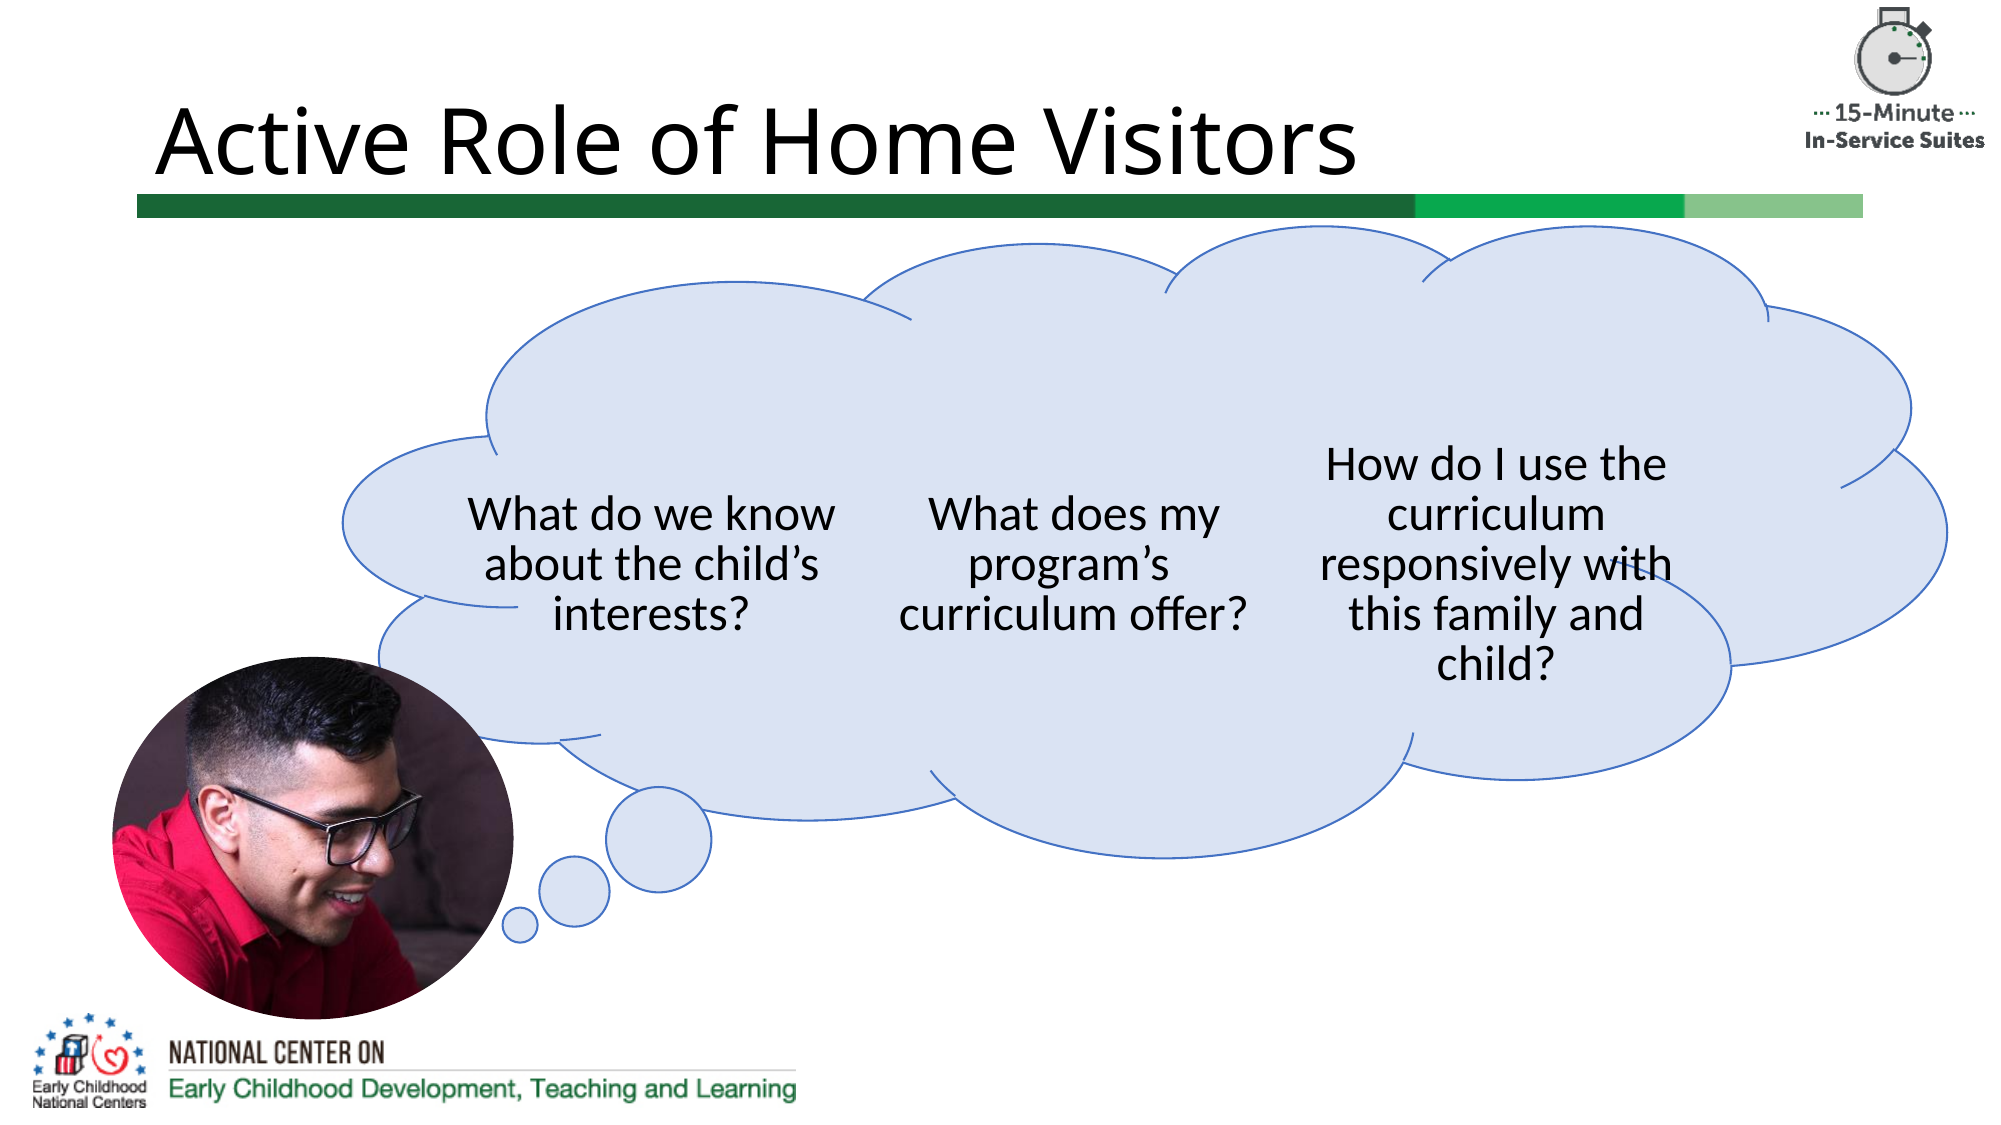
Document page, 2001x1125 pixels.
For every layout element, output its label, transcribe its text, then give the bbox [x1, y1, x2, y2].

table_header How do I use the curriculum responsively with this family and child? [1285, 376, 1708, 761]
text_box [538, 855, 611, 928]
picture [1790, 0, 1999, 161]
picture [33, 656, 796, 1108]
text_box [341, 441, 440, 656]
text_box [579, 761, 1639, 894]
title Active Role of Home Visitors [140, 66, 1866, 225]
table_header What do we know about the child’s interests? [440, 376, 863, 761]
text_box [514, 906, 539, 944]
table_header What does my program’s curriculum offer? [863, 376, 1285, 761]
text_box [496, 225, 1949, 719]
